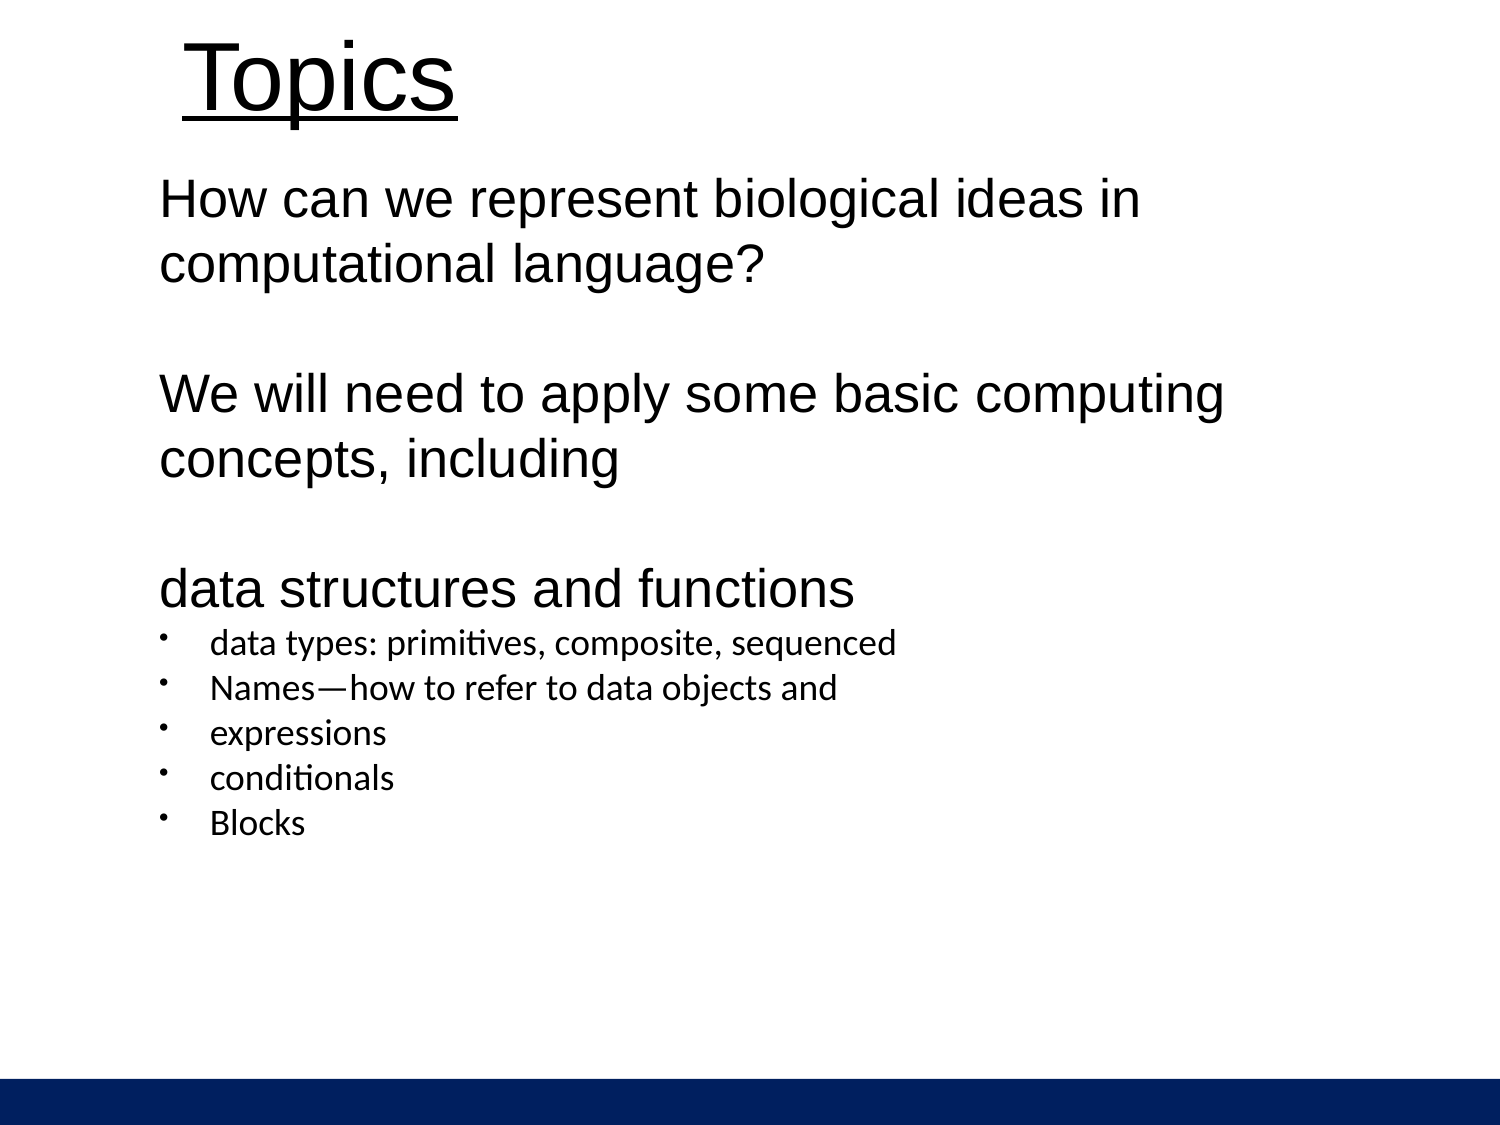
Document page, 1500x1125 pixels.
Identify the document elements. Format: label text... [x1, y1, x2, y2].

list How can we represent biological ideas in computational language? We will need to apply some basic computing concepts, including data structures and functions data types: primitives, composite, sequenced Names—how to refer to data objects and expressions conditionals Blocks [159, 162, 1305, 864]
title Topics [182, 13, 1355, 130]
